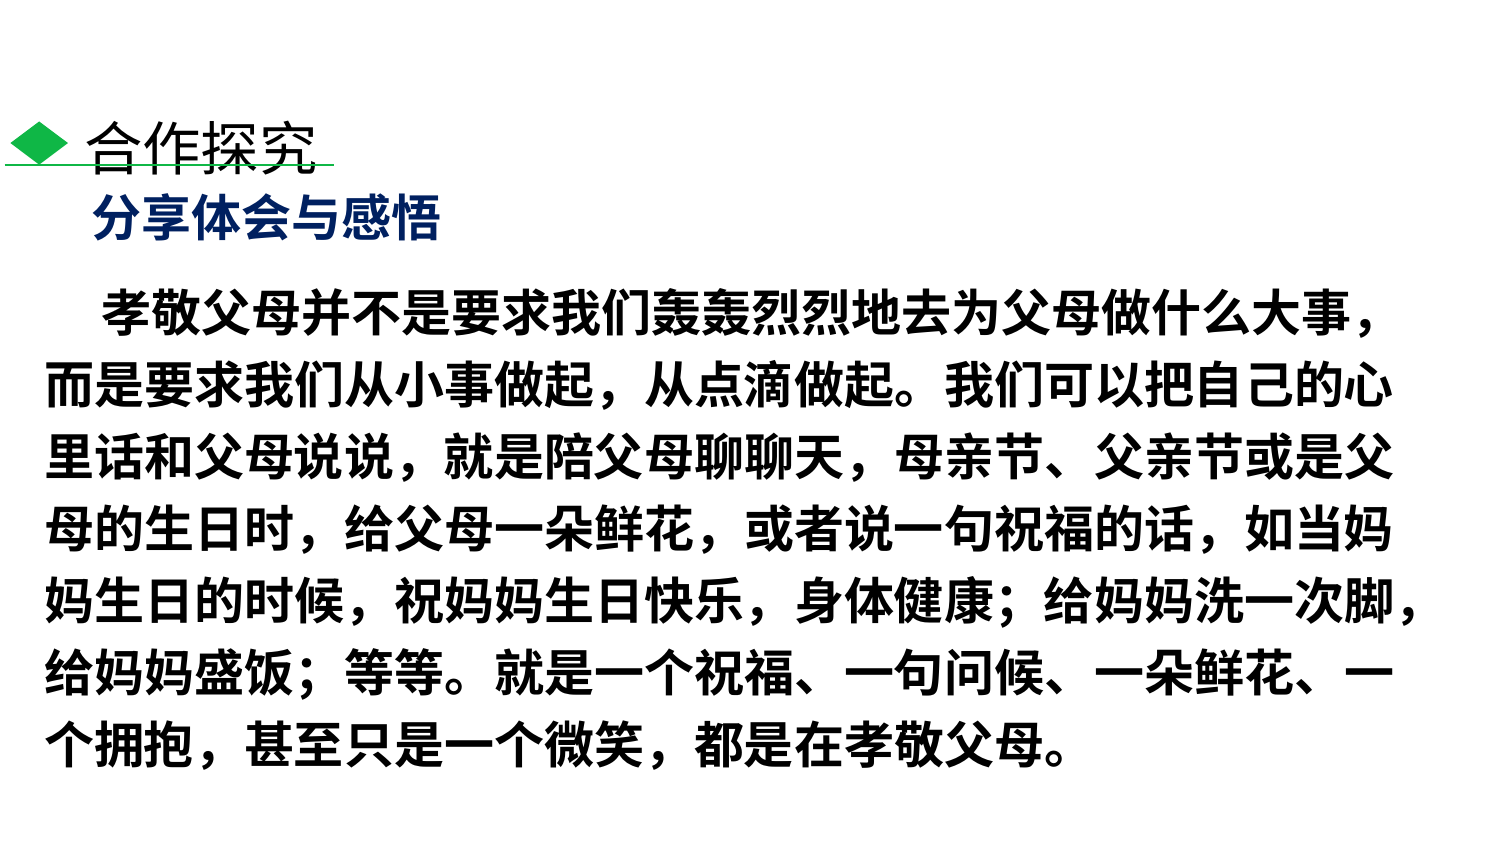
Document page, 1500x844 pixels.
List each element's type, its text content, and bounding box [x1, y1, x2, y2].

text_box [29, 178, 502, 255]
text_box 孝敬父母并不是要求我们轰轰烈烈地去为父母做什么大事，而是要求我们从小事做起，从点滴做起。我们可以把自己的心里话和父母说说，就是陪父母聊聊天，母亲节、父亲节或是父母的生日时，给父母一朵鲜花，或者说一句祝福的话，如当妈妈生日的时候，祝妈妈生日快乐，身体健康；给妈妈洗一次脚，给妈妈盛饭；等等。就是一个祝福、一句问候、一朵鲜花、一个拥抱，甚至只是一个微笑，都是在孝敬父母。 [29, 262, 1457, 782]
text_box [4, 105, 334, 191]
